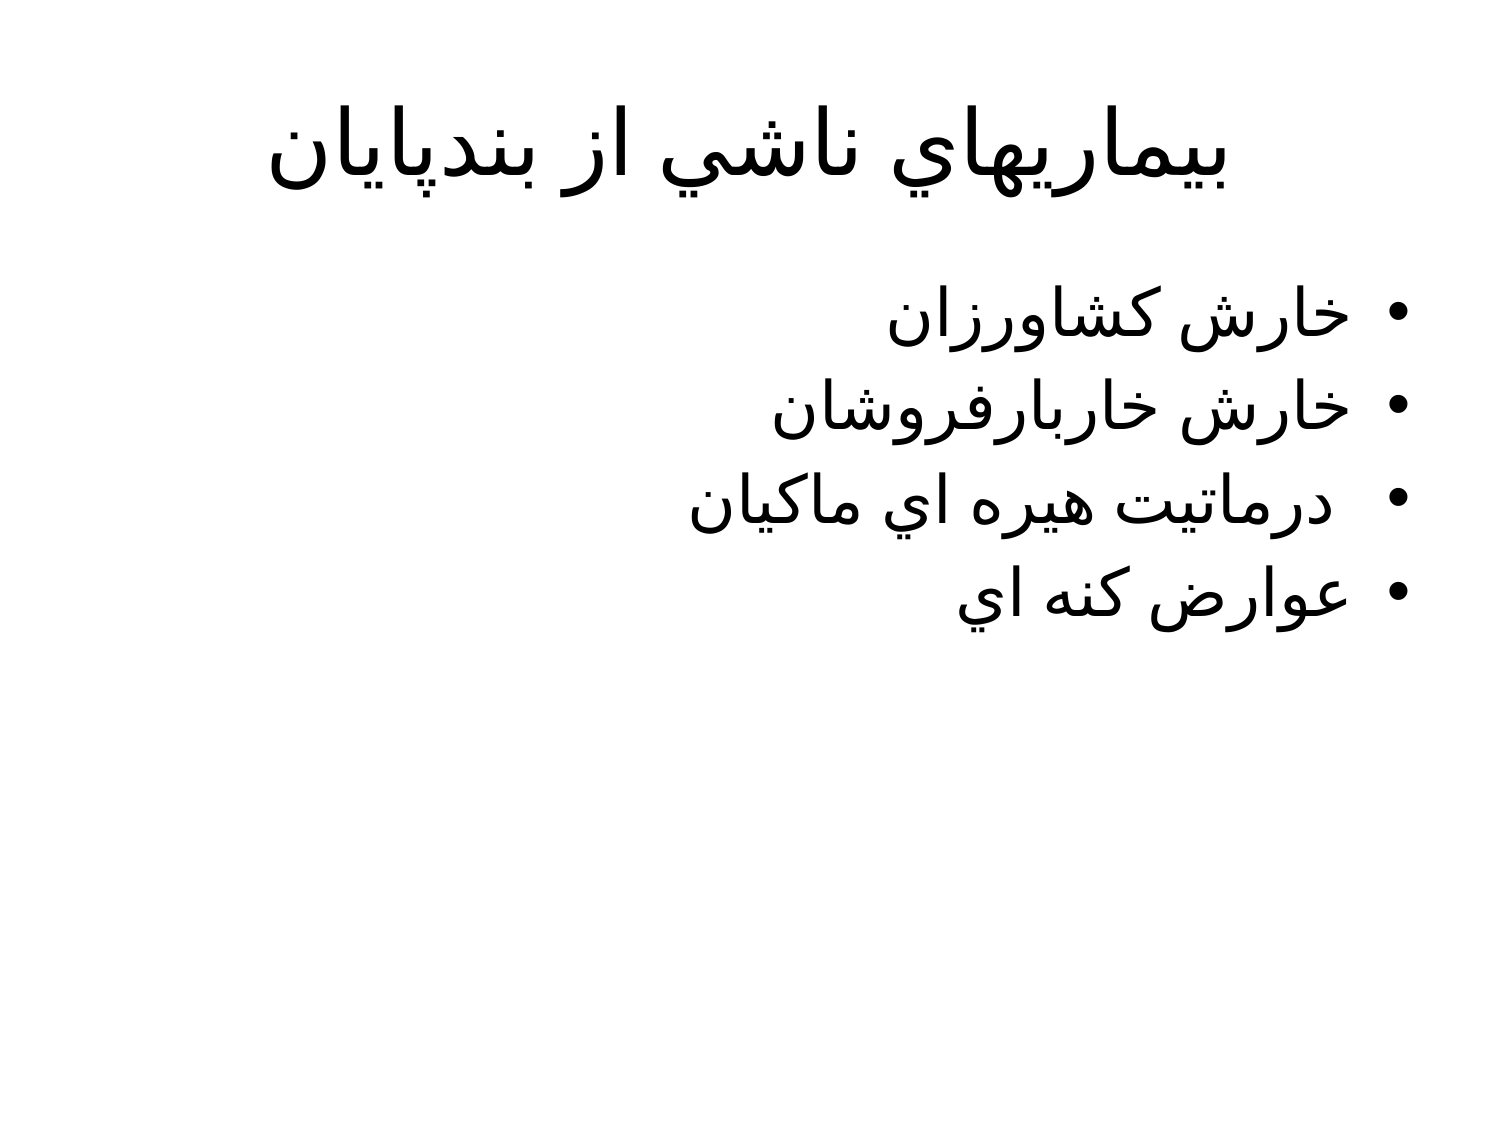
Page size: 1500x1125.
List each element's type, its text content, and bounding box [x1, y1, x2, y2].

list خارش كشاورزان خارش خاربارفروشان درماتيت هيره اي ماكيان عوارض كنه اي [75, 262, 1425, 1005]
title بيماريهاي ناشي از بندپايان [75, 45, 1425, 233]
